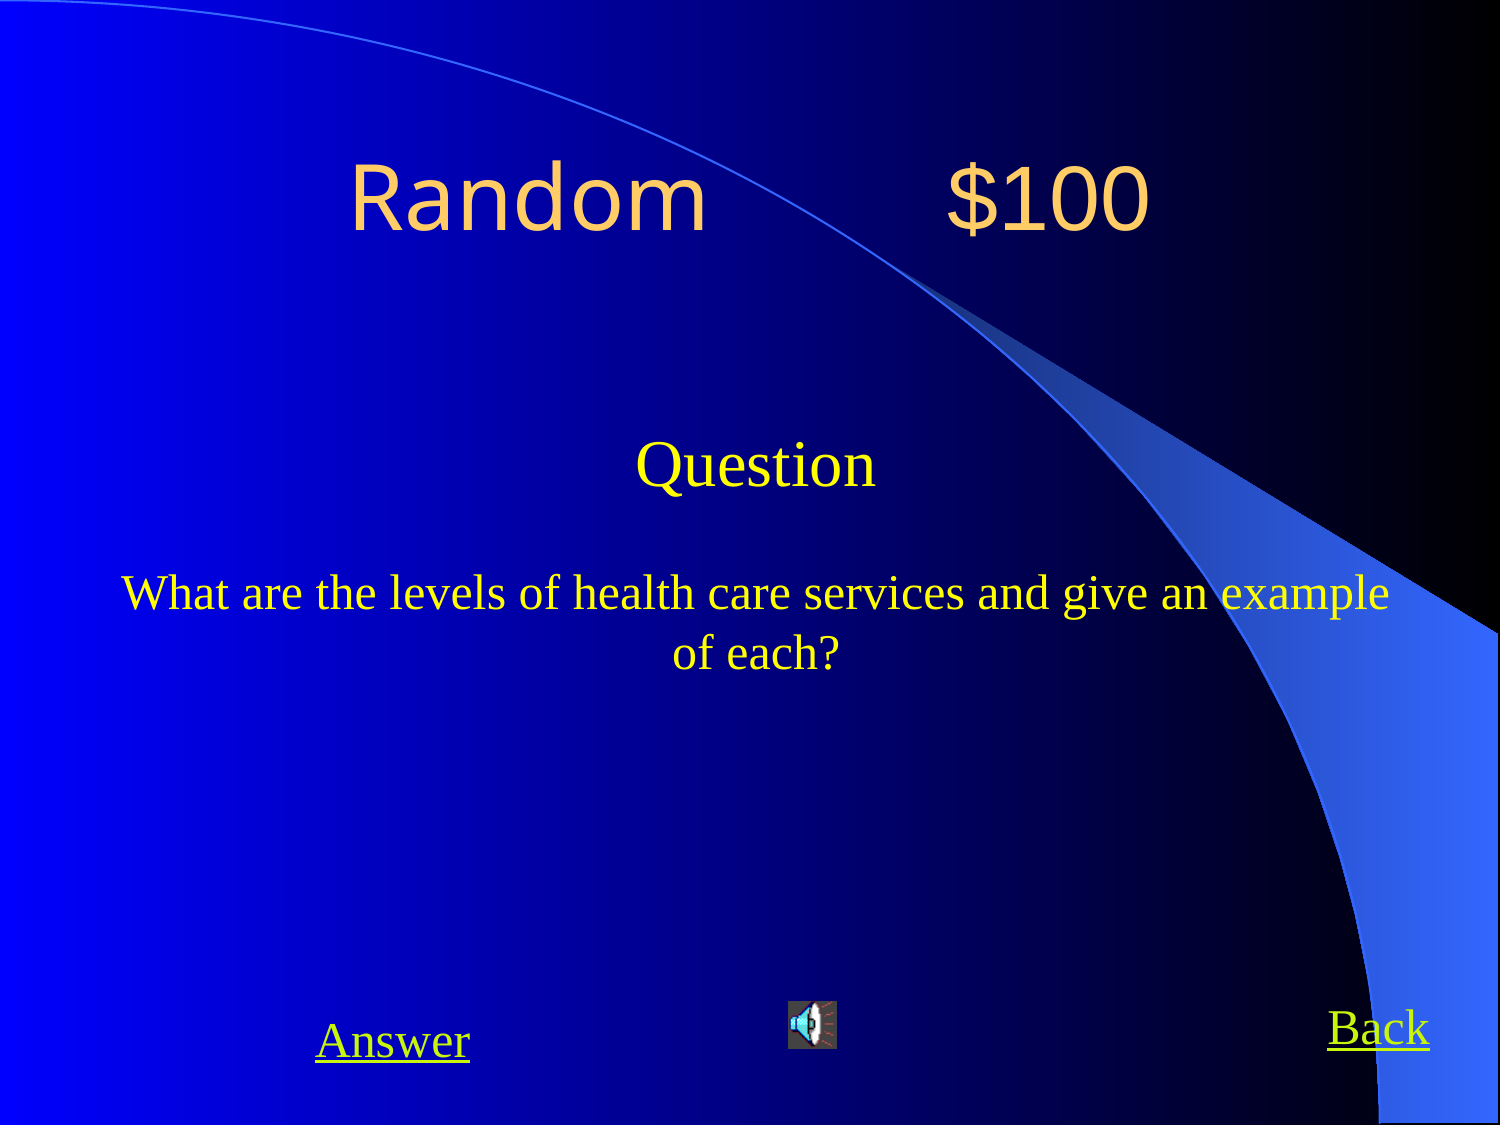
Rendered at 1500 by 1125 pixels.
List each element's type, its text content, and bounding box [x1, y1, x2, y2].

picture [787, 999, 838, 1051]
title Random $100 [112, 99, 1388, 288]
text_box Back [1312, 987, 1446, 1063]
text_box Question What are the levels of health care services and give an example of each? [99, 412, 1413, 688]
text_box Answer [300, 999, 625, 1075]
